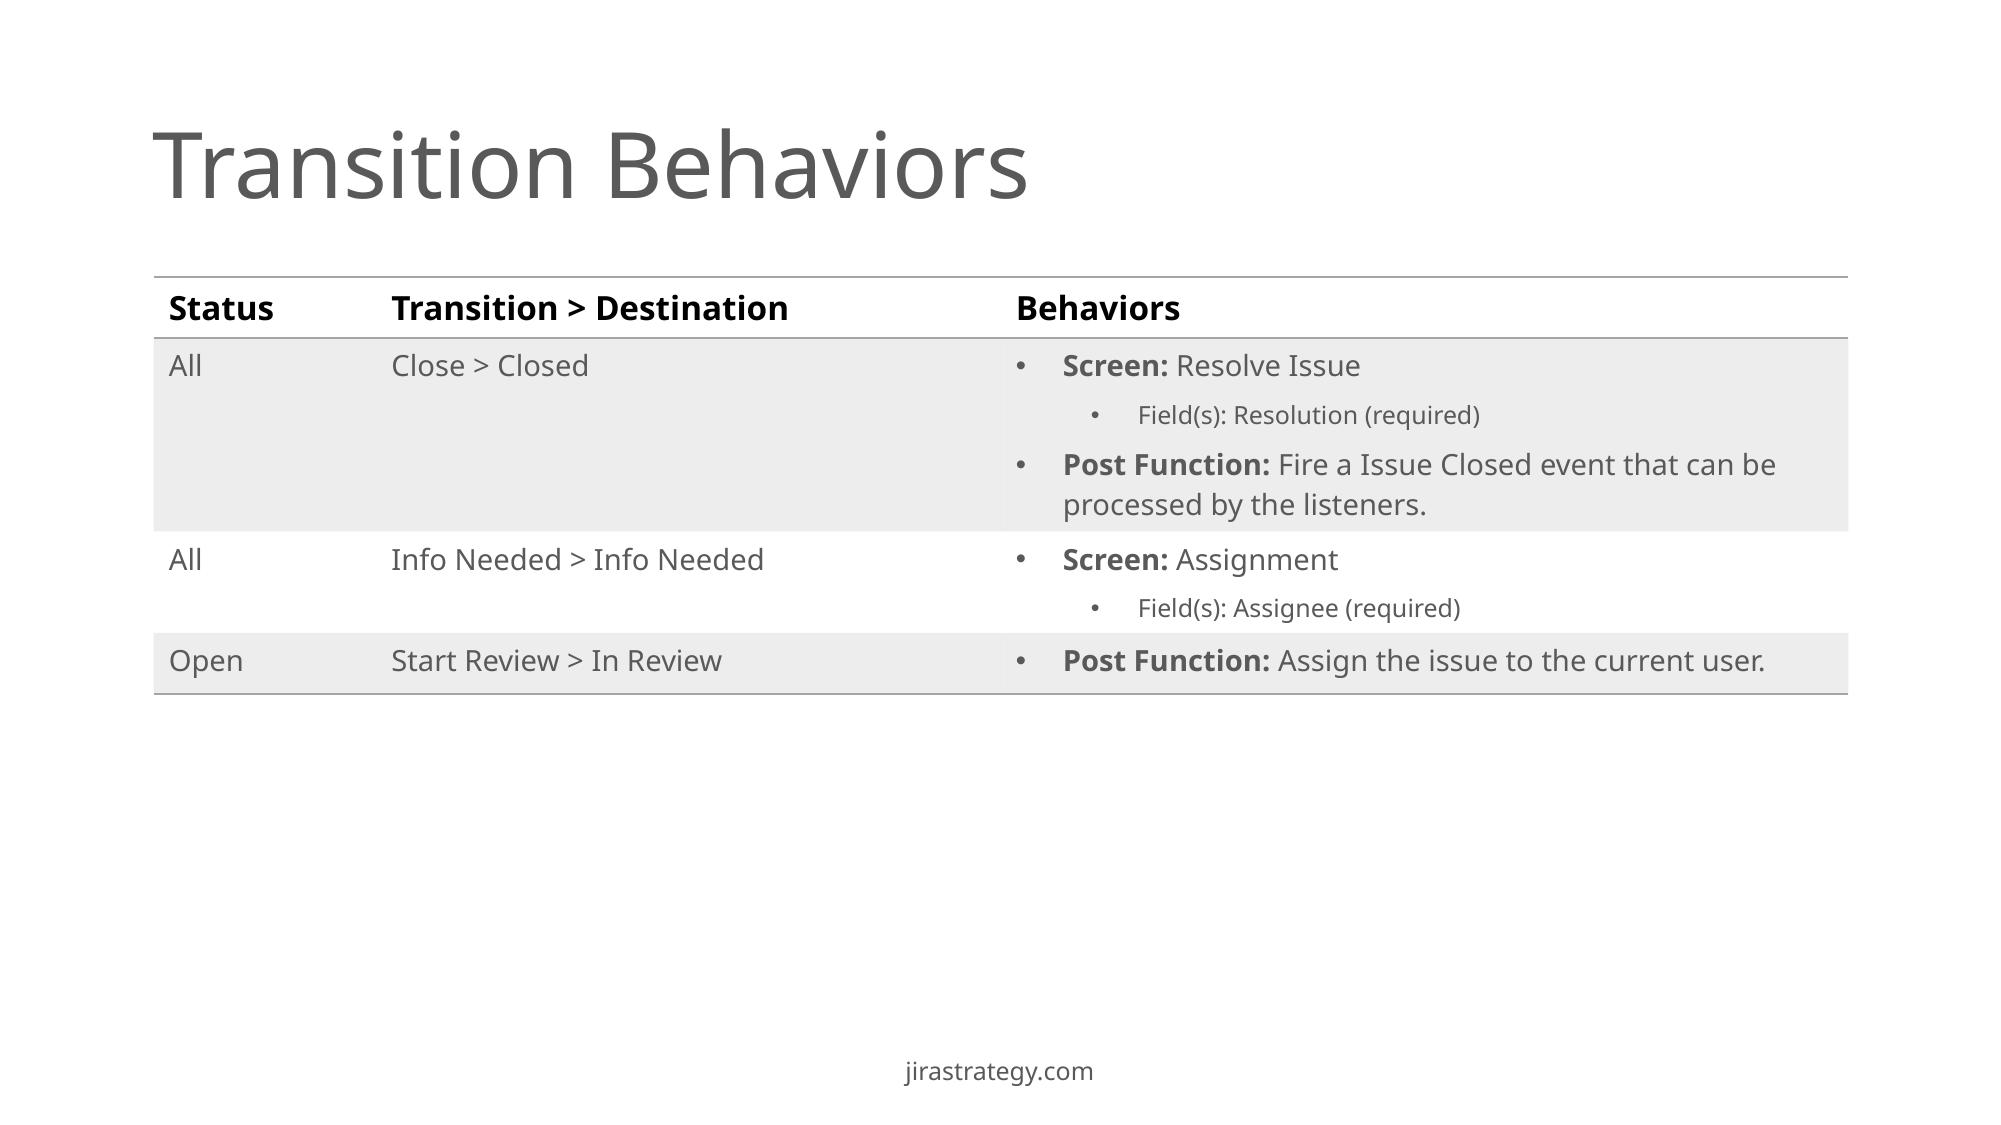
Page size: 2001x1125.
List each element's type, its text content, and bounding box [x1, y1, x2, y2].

table_cell Screen: Resolve Issue Field(s): Resolution (required) Post Function: Fire a Issue Closed event that can be processed by the listeners. [1001, 339, 1848, 531]
table_cell Open [154, 633, 377, 693]
table_cell All [154, 531, 377, 633]
table_header Behaviors [1001, 278, 1848, 337]
title Transition Behaviors [137, 59, 1863, 278]
table_cell Close > Closed [377, 339, 1001, 531]
table_cell All [154, 339, 377, 531]
table_cell Info Needed > Info Needed [377, 531, 1001, 633]
table_cell Screen: Assignment Field(s): Assignee (required) [1001, 531, 1848, 633]
table_header Status [154, 278, 377, 337]
footer jirastrategy.com [662, 1042, 1338, 1103]
table_header Transition > Destination [377, 278, 1001, 337]
table_cell Start Review > In Review [377, 633, 1001, 693]
table_cell Post Function: Assign the issue to the current user. [1001, 633, 1848, 693]
